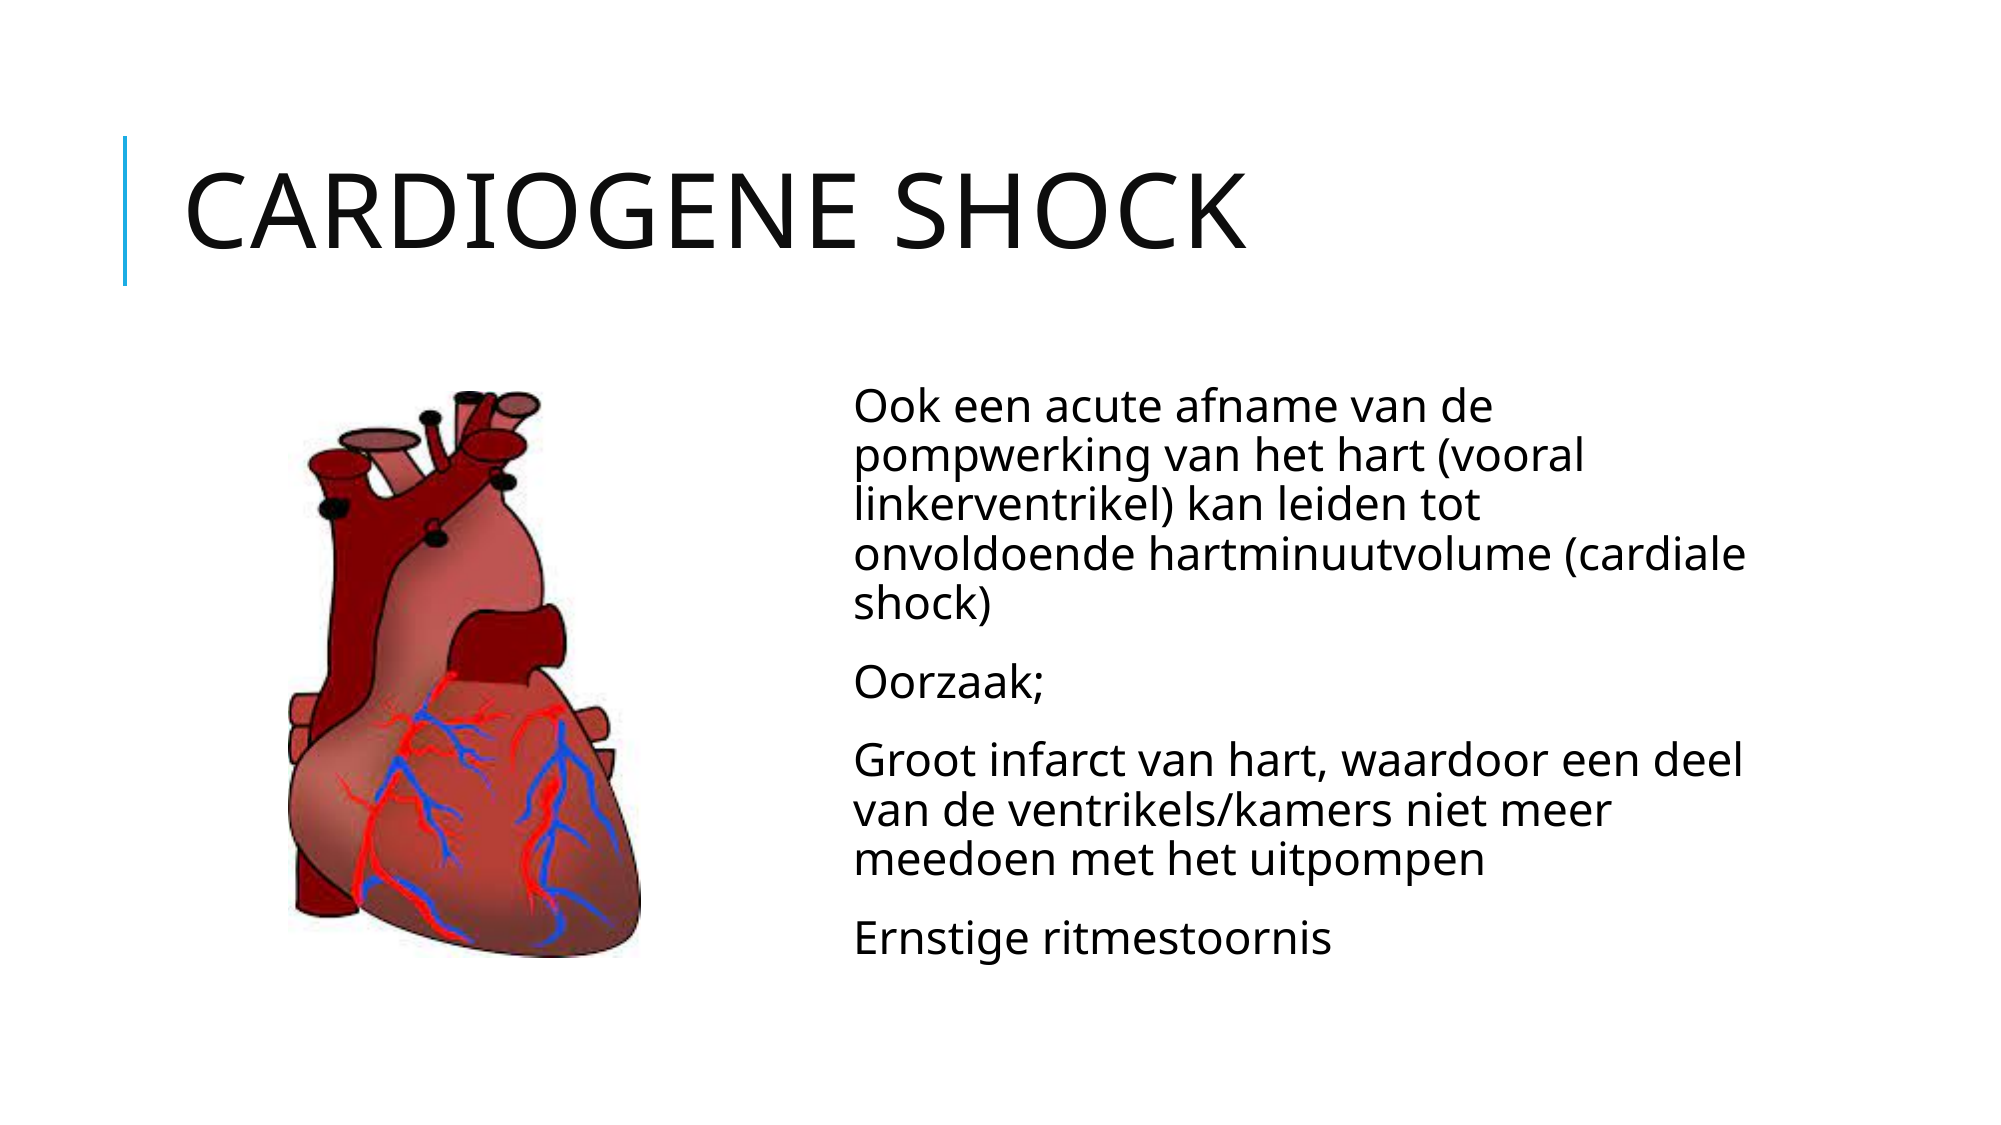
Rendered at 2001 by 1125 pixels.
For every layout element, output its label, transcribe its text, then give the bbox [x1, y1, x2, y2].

picture [288, 391, 641, 958]
title Cardiogene shock [168, 96, 1763, 342]
list Ook een acute afname van de pompwerking van het hart (vooral linkerventrikel) kan leiden tot onvoldoende hartminuutvolume (cardiale shock) Oorzaak; Groot infarct van hart, waardoor een deel van de ventrikels/kamers niet meer meedoen met het uitpompen Ernstige ritmestoornis [830, 375, 1763, 1035]
